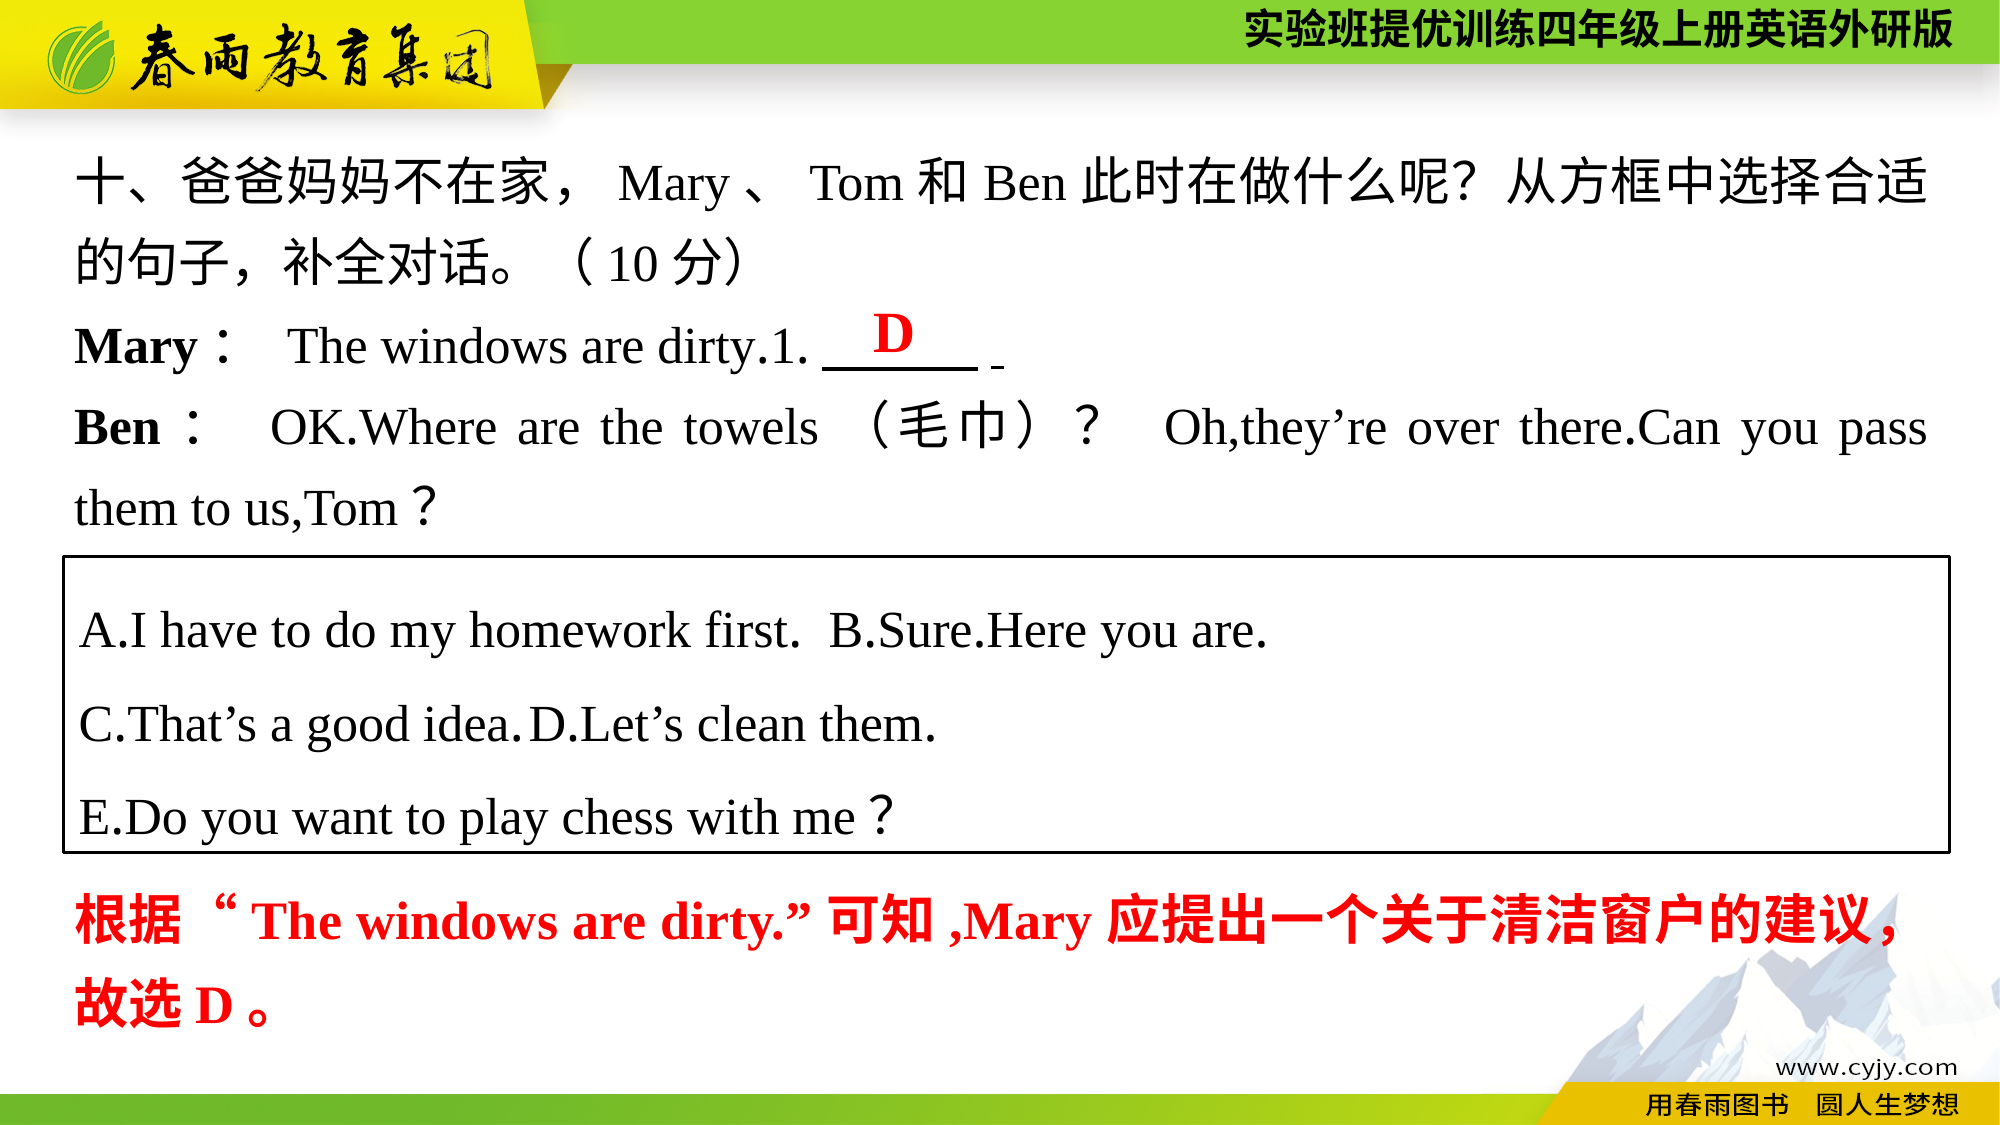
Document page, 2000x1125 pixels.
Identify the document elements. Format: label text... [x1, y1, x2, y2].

list 十、爸爸妈妈不在家，Mary、Tom和Ben此时在做什么呢？从方框中选择合适的句子，补全对话。（10分） Mary： The windows are dirty.1. . Ben： OK.Where are the towels（毛巾）？ Oh,they’re over there.Can you pass them to us,Tom？ [59, 122, 1944, 539]
text_box A.I have to do my homework first. B.Sure.Here you are. C.That’s a good idea. D.Let’s clean them. E.Do you want to play chess with me？ [63, 556, 1950, 853]
text_box D [858, 286, 931, 371]
picture [0, 0, 2000, 1125]
text_box 根据“The windows are dirty.”可知,Mary应提出一个关于清洁窗户的建议，故选D。 [59, 858, 1944, 1043]
